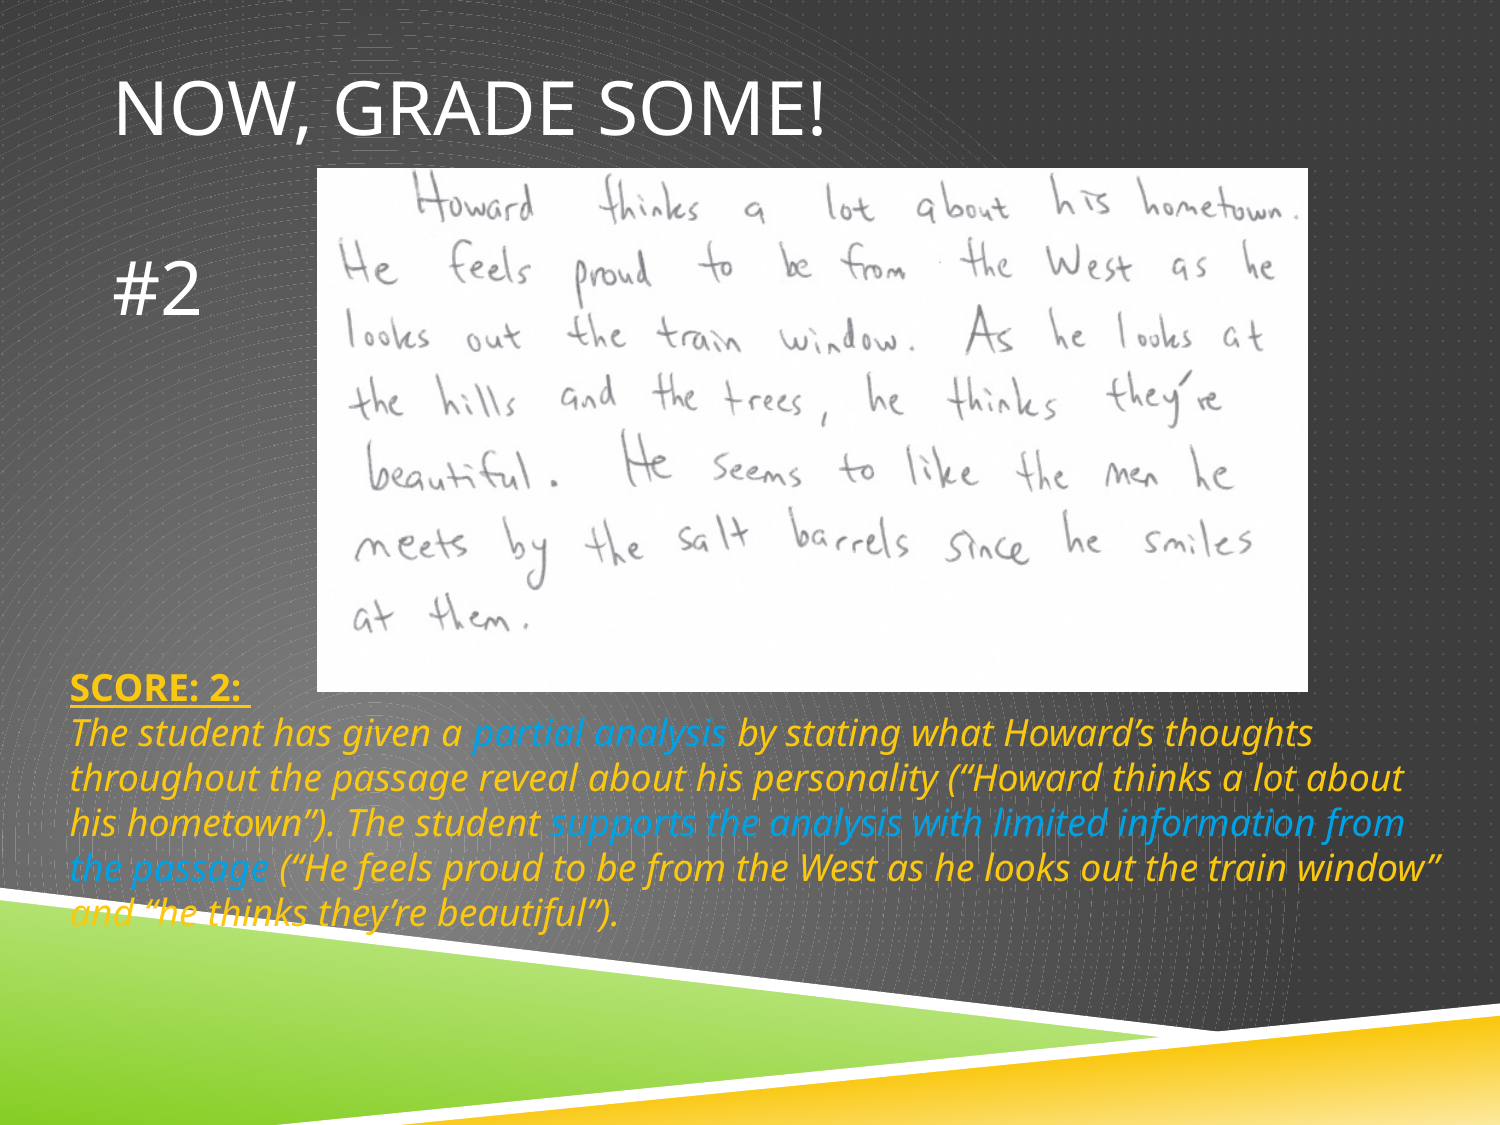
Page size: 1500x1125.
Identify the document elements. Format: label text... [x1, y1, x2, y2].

text_box SCORE: 2: The student has given a partial analysis by stating what Howard’s thoughts throughout the passage reveal about his personality (“Howard thinks a lot about his hometown”). The student supports the analysis with limited information from the passage (“He feels proud to be from the West as he looks out the train window” and “he thinks they’re beautiful”). [54, 656, 1462, 942]
title NOW, GRADE SOME! #2 [112, 45, 1388, 346]
picture [317, 168, 1308, 692]
